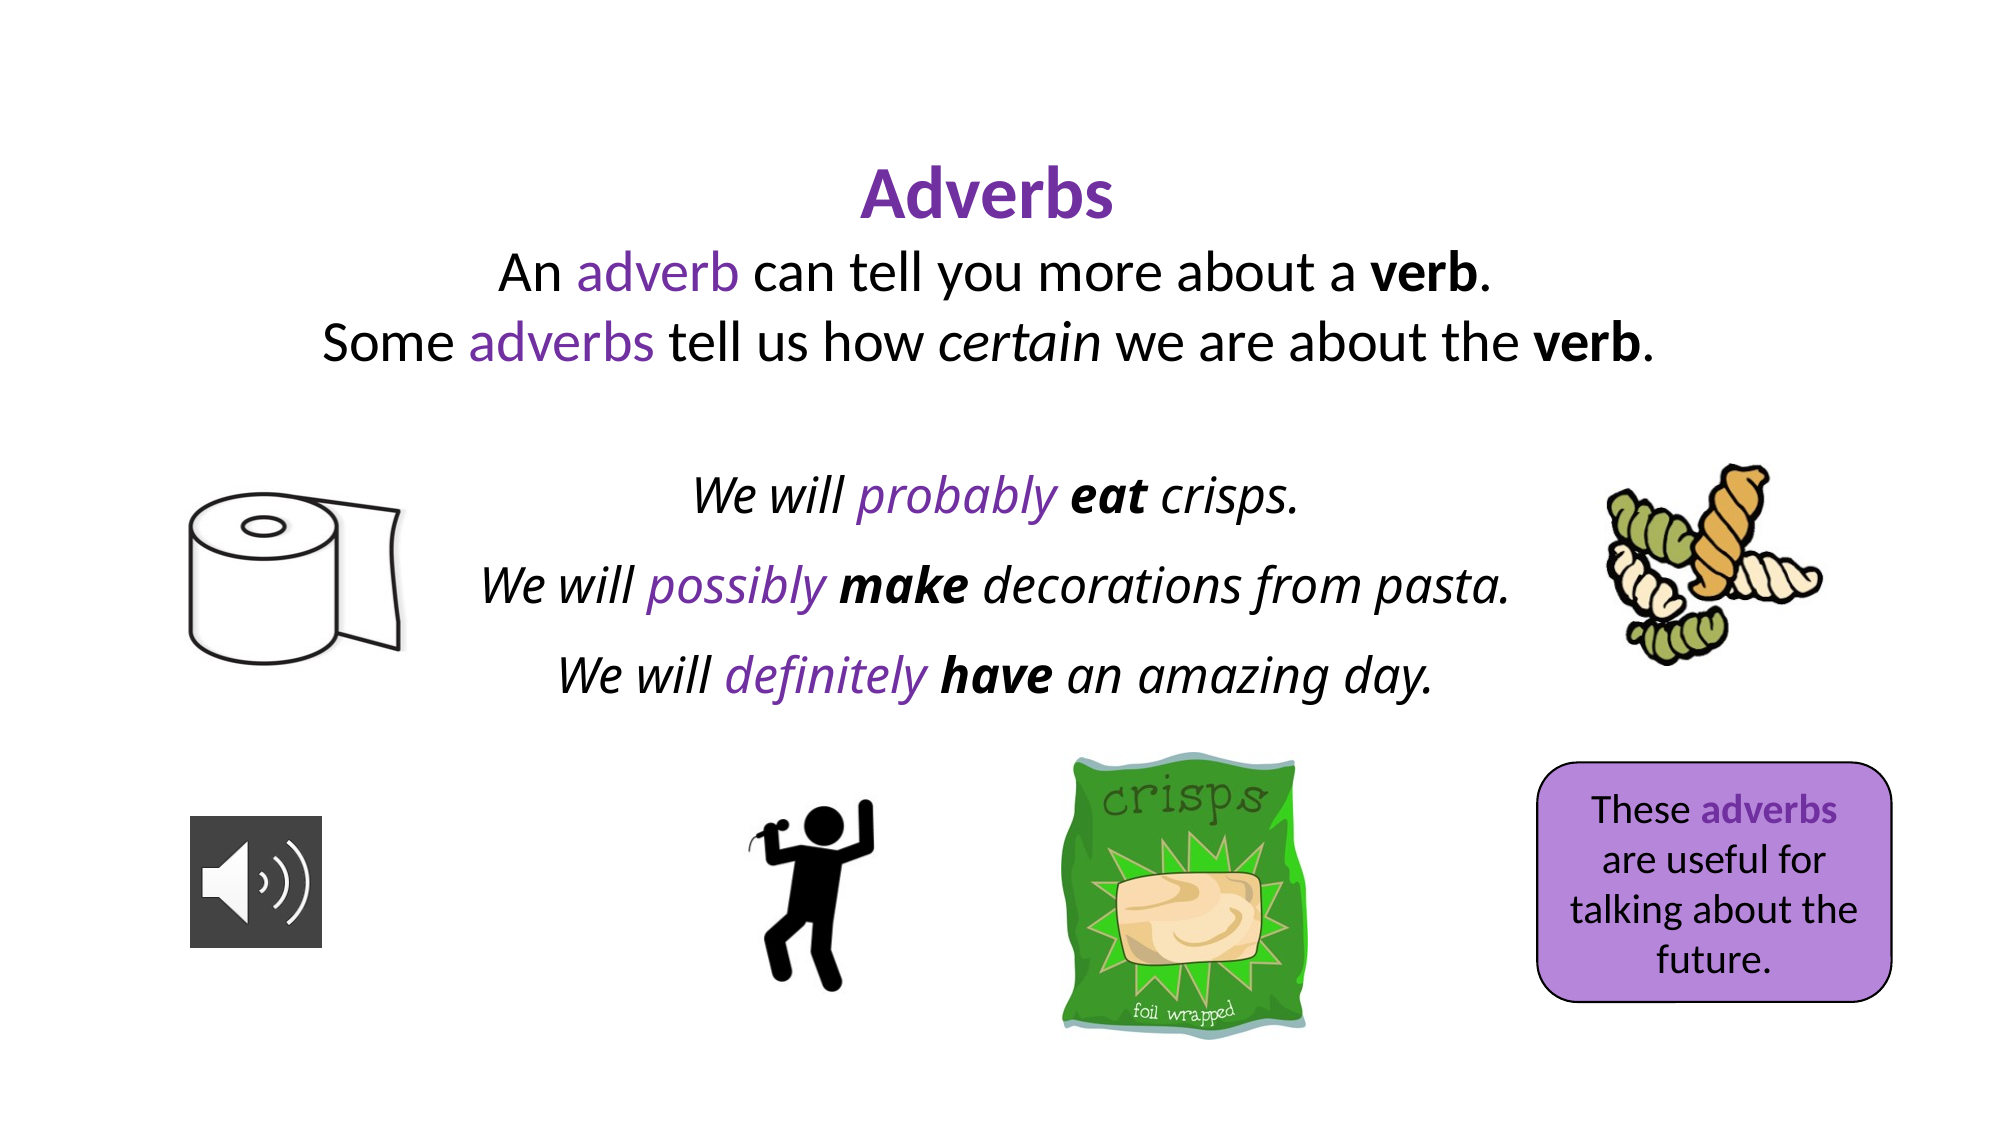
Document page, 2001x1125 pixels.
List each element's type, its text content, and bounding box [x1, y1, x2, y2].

picture [1061, 752, 1308, 1040]
text_box Adverbs An adverb can tell you more about a verb. Some adverbs tell us how certain we are about the verb. [128, 136, 1864, 381]
picture [128, 414, 448, 732]
picture [708, 794, 912, 997]
picture [189, 815, 323, 949]
text_box These adverbs are useful for talking about the future. [1536, 761, 1893, 1004]
picture [1579, 463, 1849, 666]
text_box We will probably eat crisps. We will possibly make decorations from pasta. We will definitely have an amazing day. [448, 426, 1595, 712]
